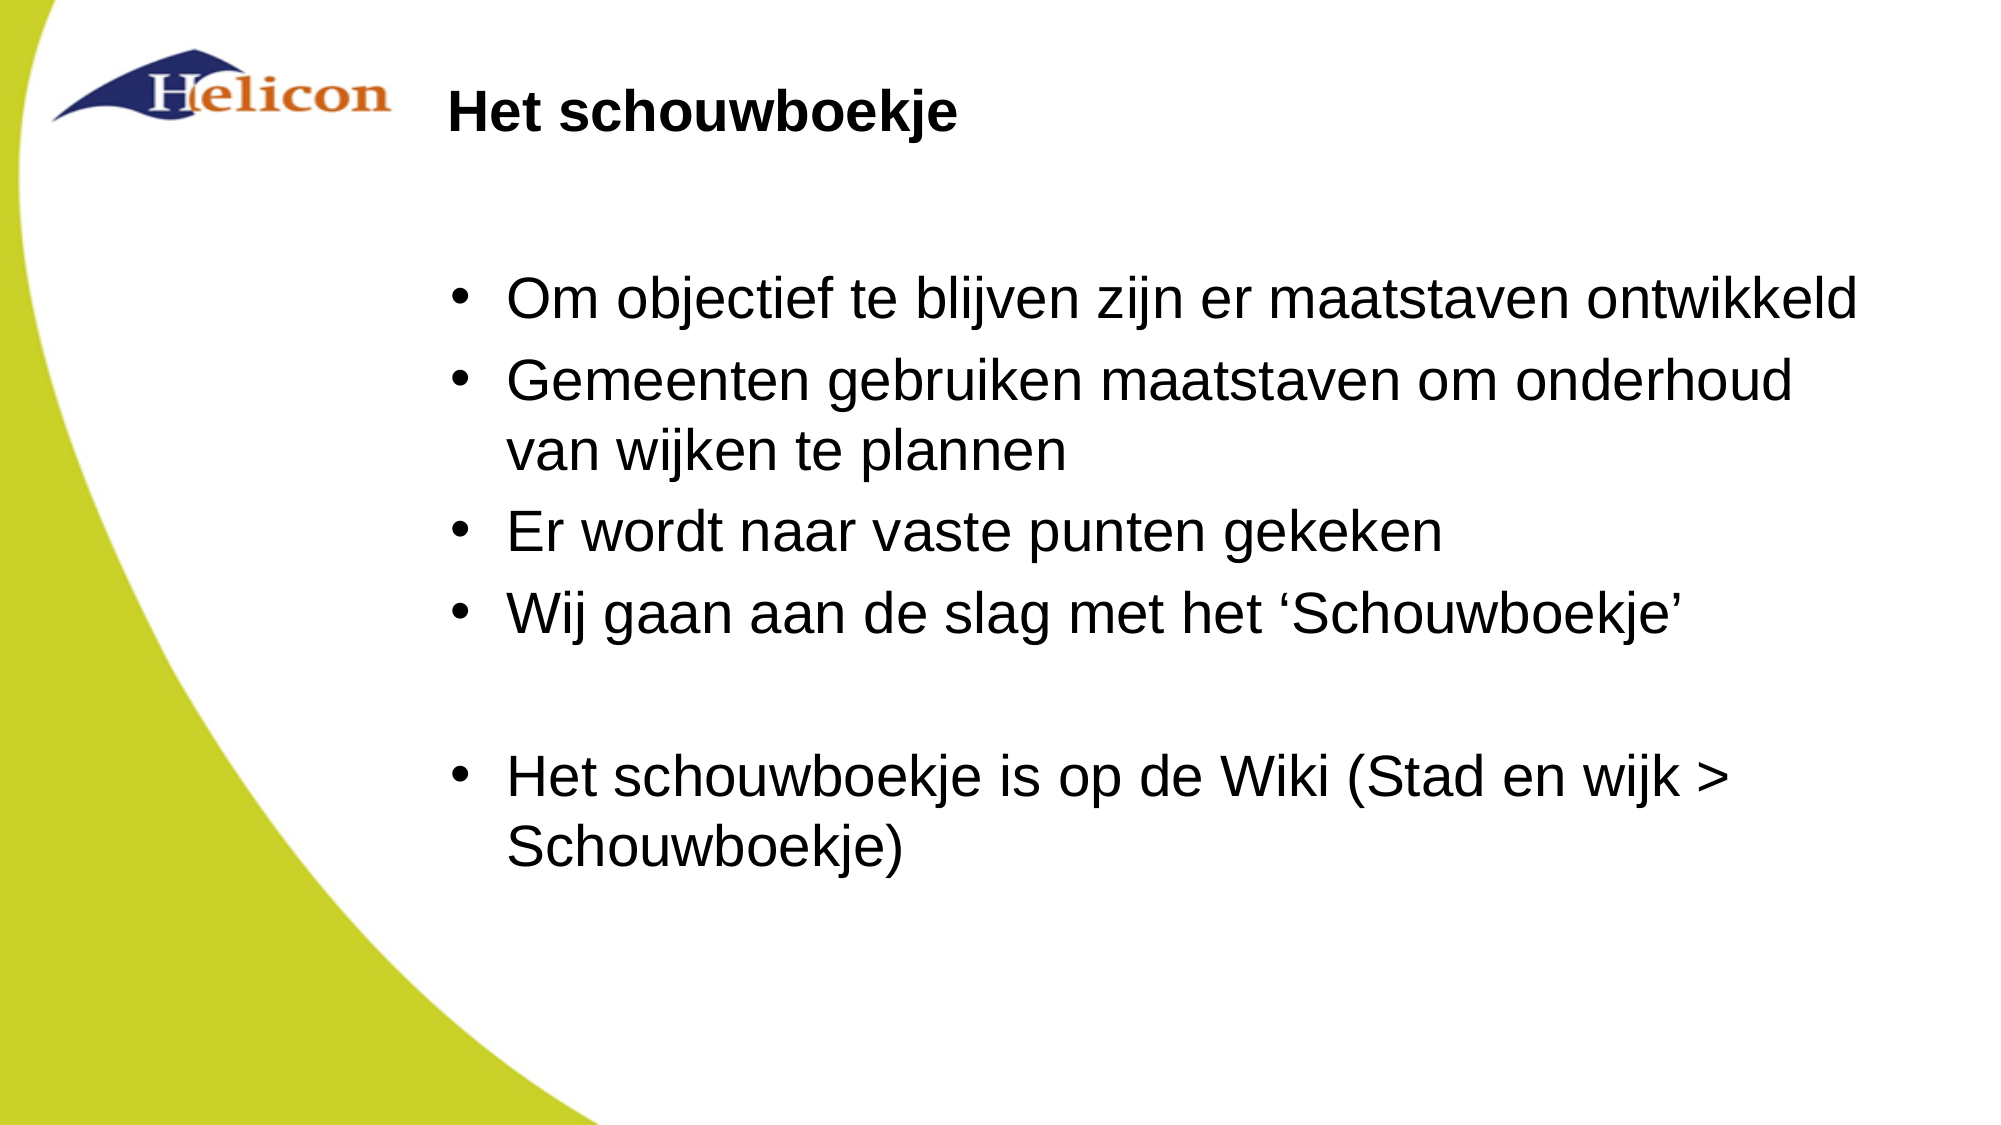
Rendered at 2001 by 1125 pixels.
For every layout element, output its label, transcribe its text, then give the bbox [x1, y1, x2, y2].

list Om objectief te blijven zijn er maatstaven ontwikkeld Gemeenten gebruiken maatstaven om onderhoud van wijken te plannen Er wordt naar vaste punten gekeken Wij gaan aan de slag met het ‘Schouwboekje’ Het schouwboekje is op de Wiki (Stad en wijk > Schouwboekje) [435, 253, 1887, 934]
title Het schouwboekje [432, 54, 1887, 161]
picture [0, 0, 2000, 1125]
